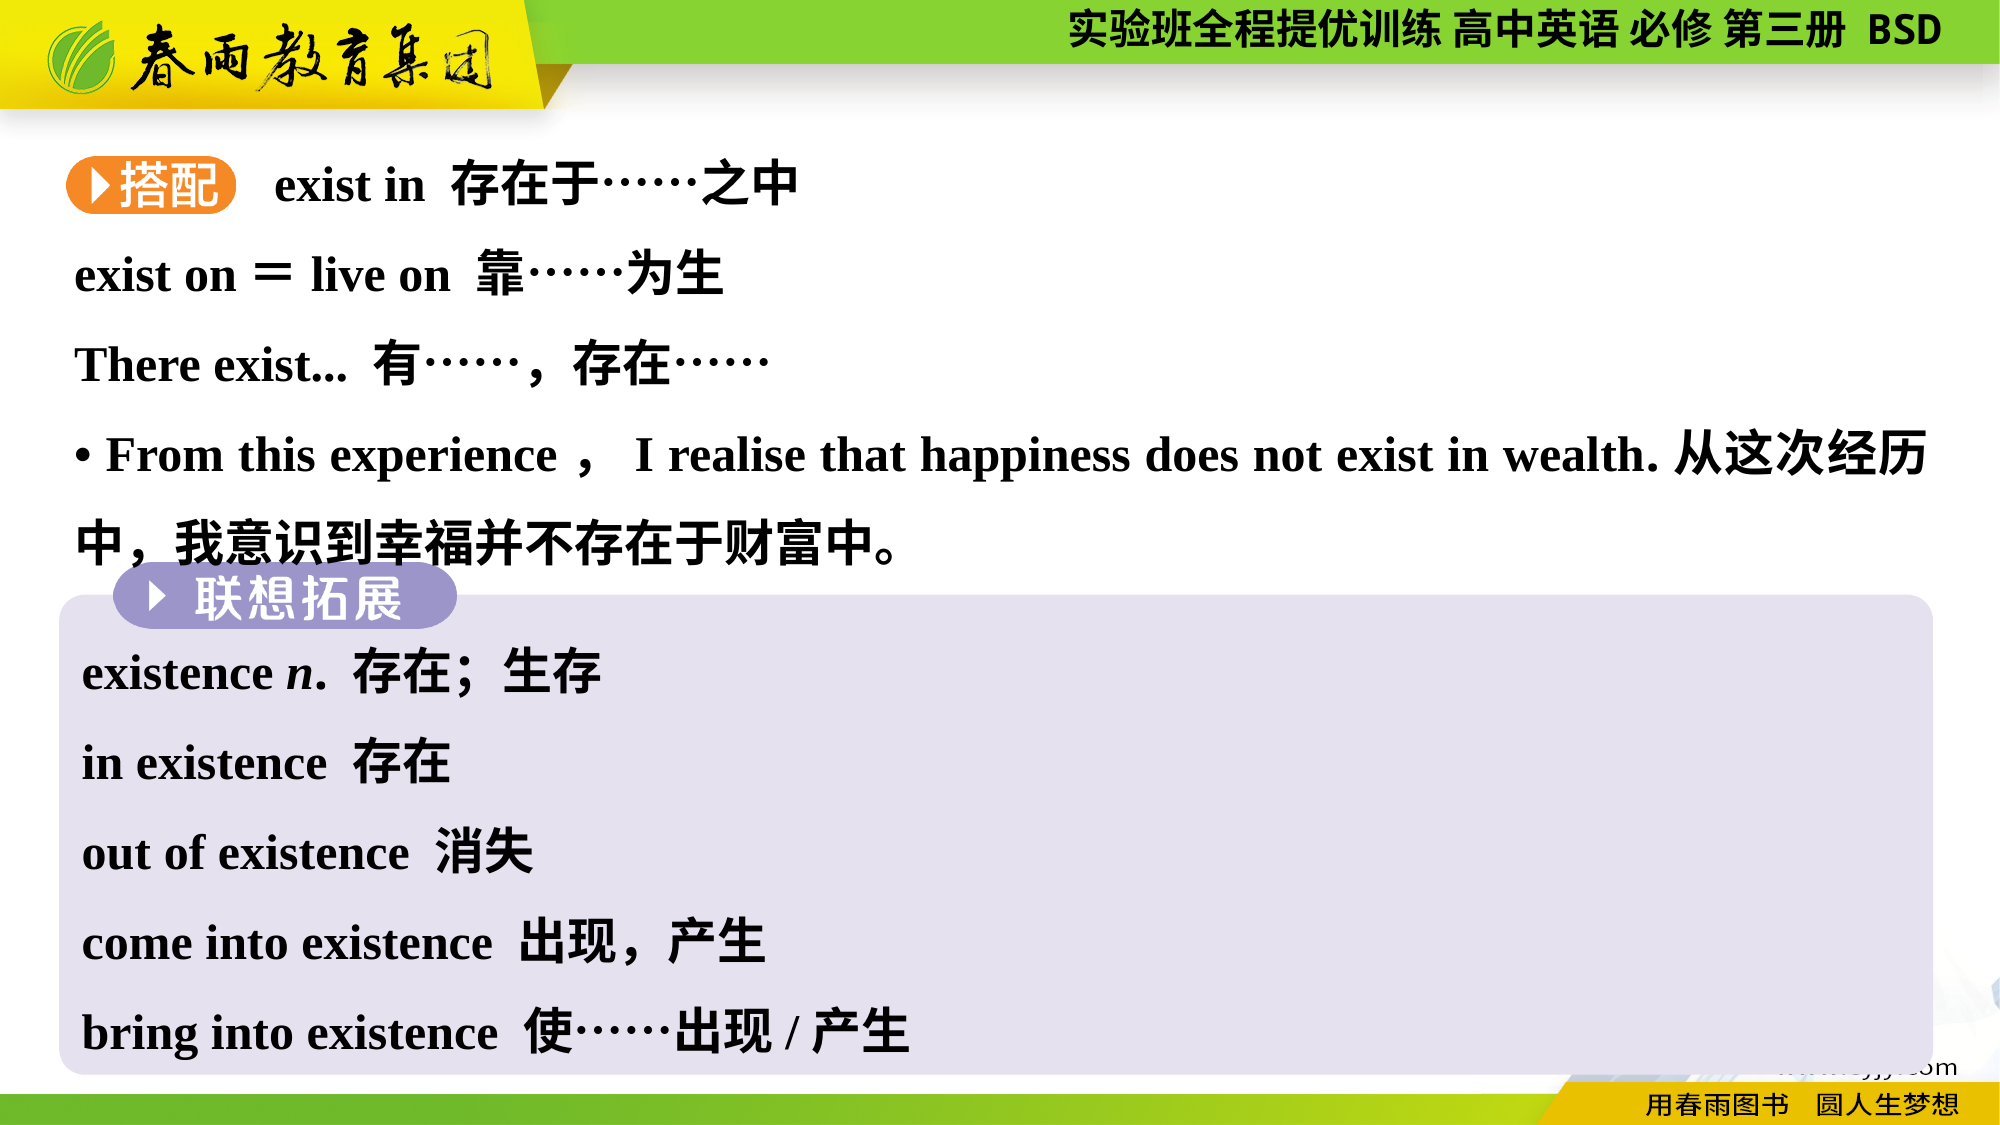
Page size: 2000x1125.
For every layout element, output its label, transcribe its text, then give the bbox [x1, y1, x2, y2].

list exist in 存在于……之中 exist on＝live on 靠……为生 There exist... 有……，存在…… • From this experience，I realise that happiness does not exist in wealth.从这次经历中，我意识到幸福并不存在于财富中。 [59, 113, 1944, 584]
text_box existence n. 存在；生存 in existence 存在 out of existence 消失 come into existence 出现，产生 bring into existence 使……出现/产生 [59, 594, 1934, 1075]
picture [0, 0, 2000, 1125]
